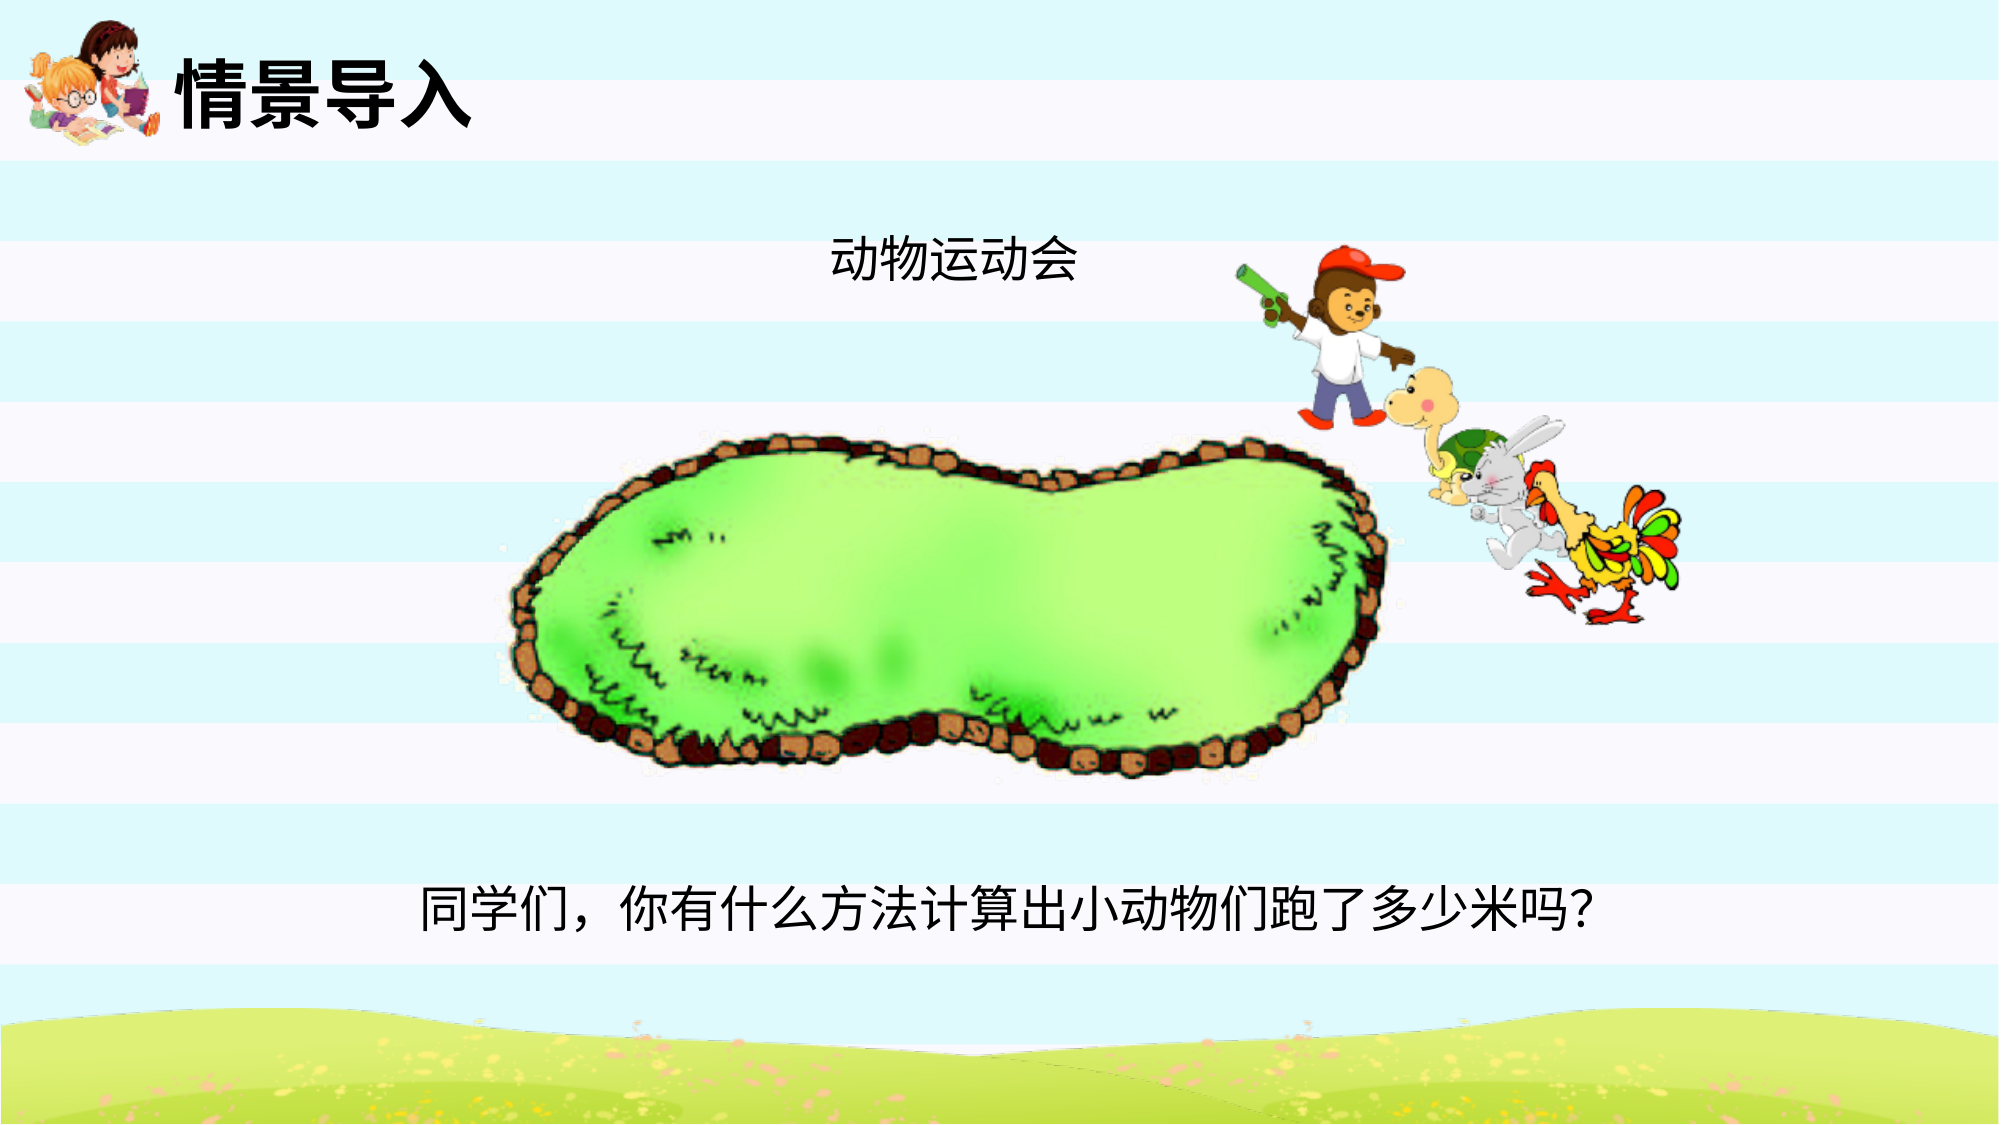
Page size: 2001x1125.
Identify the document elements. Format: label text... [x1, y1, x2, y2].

text_box 动物运动会 [654, 200, 1255, 314]
picture [483, 239, 1690, 814]
text_box 同学们，你有什么方法计算出小动物们跑了多少米吗？ [404, 813, 1791, 971]
text_box 情景导入 [159, 39, 618, 145]
picture [1, 1008, 1999, 1124]
picture [24, 20, 160, 146]
